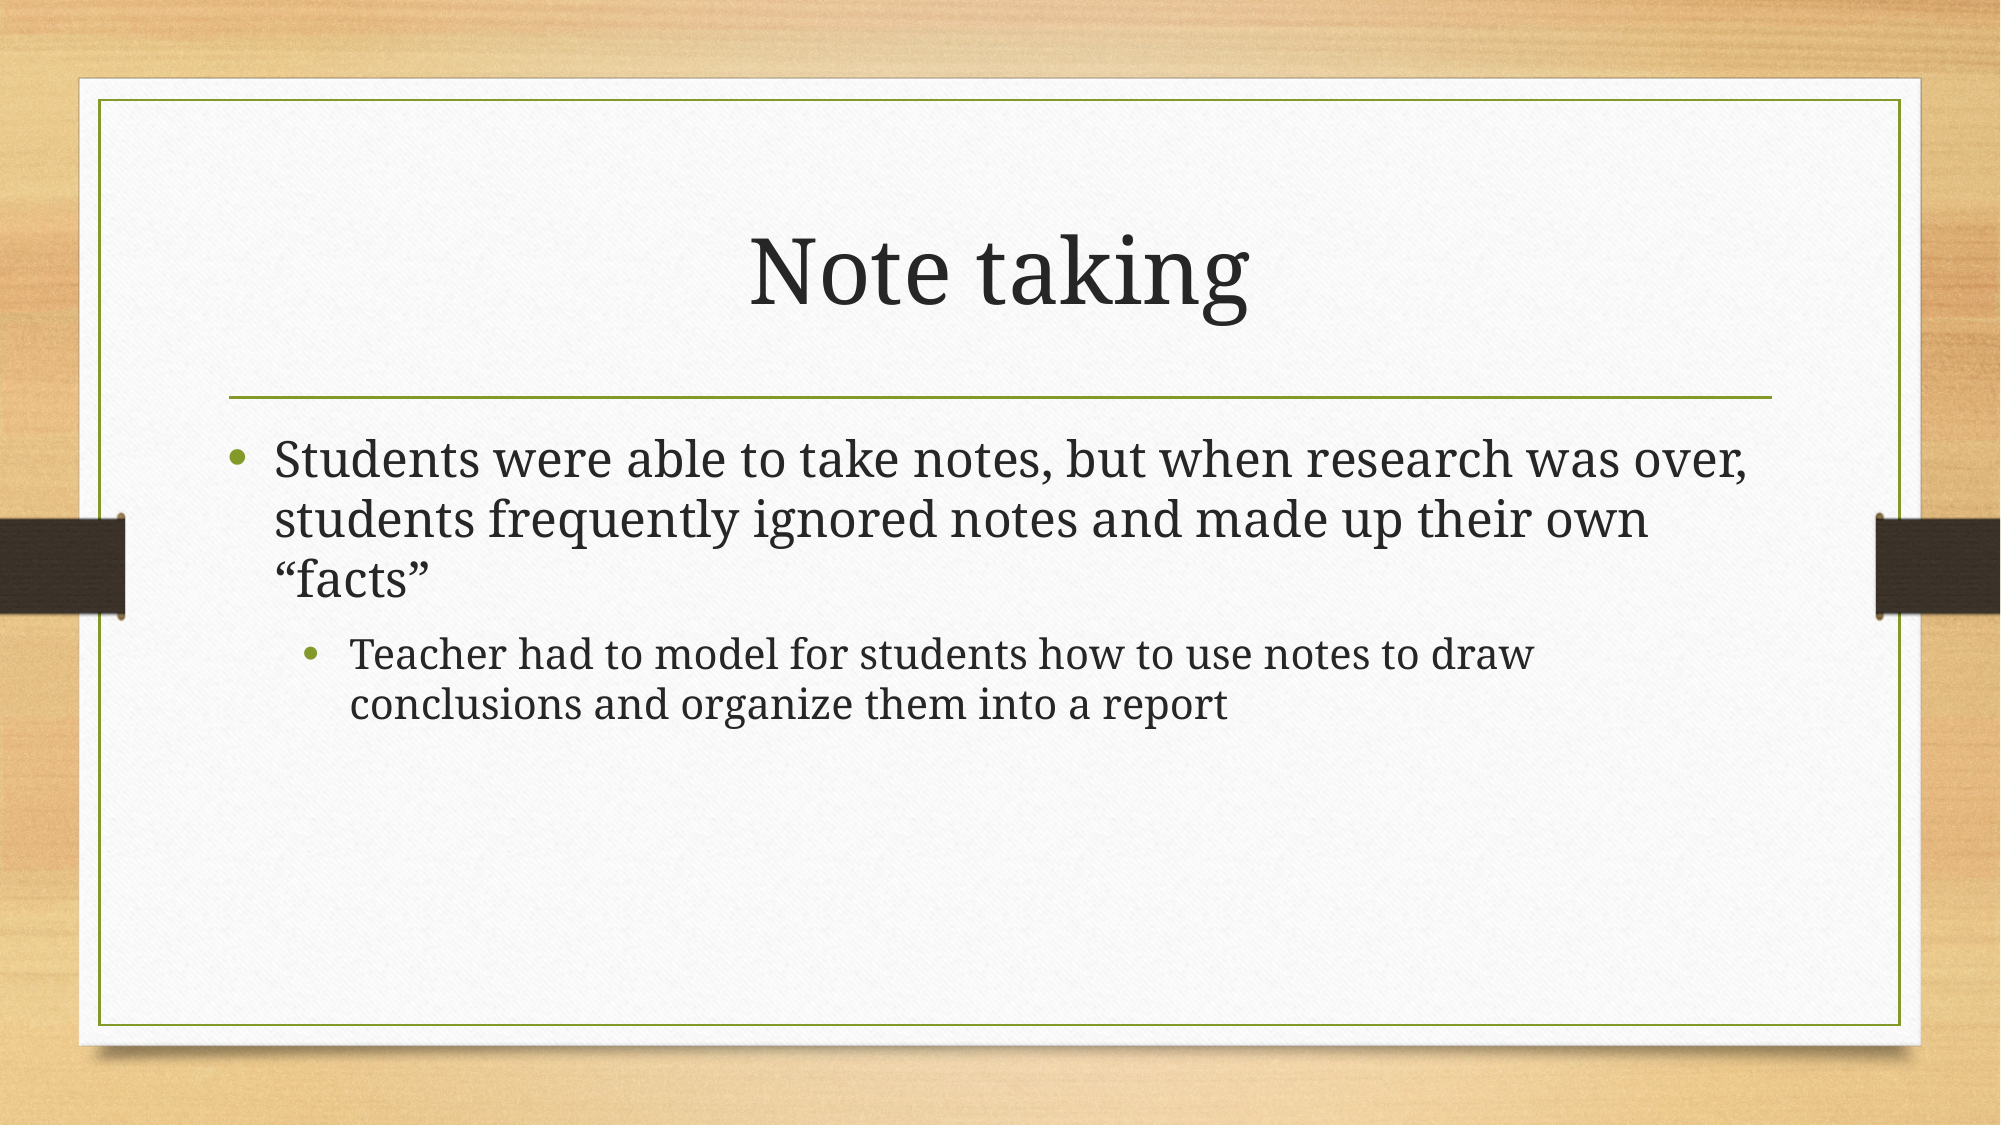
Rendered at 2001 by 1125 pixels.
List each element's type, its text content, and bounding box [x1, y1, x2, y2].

title Note taking [212, 161, 1788, 375]
picture [0, 0, 2001, 1125]
list Students were able to take notes, but when research was over, students frequently ignored notes and made up their own “facts” Teacher had to model for students how to use notes to draw conclusions and organize them into a report [212, 419, 1788, 964]
